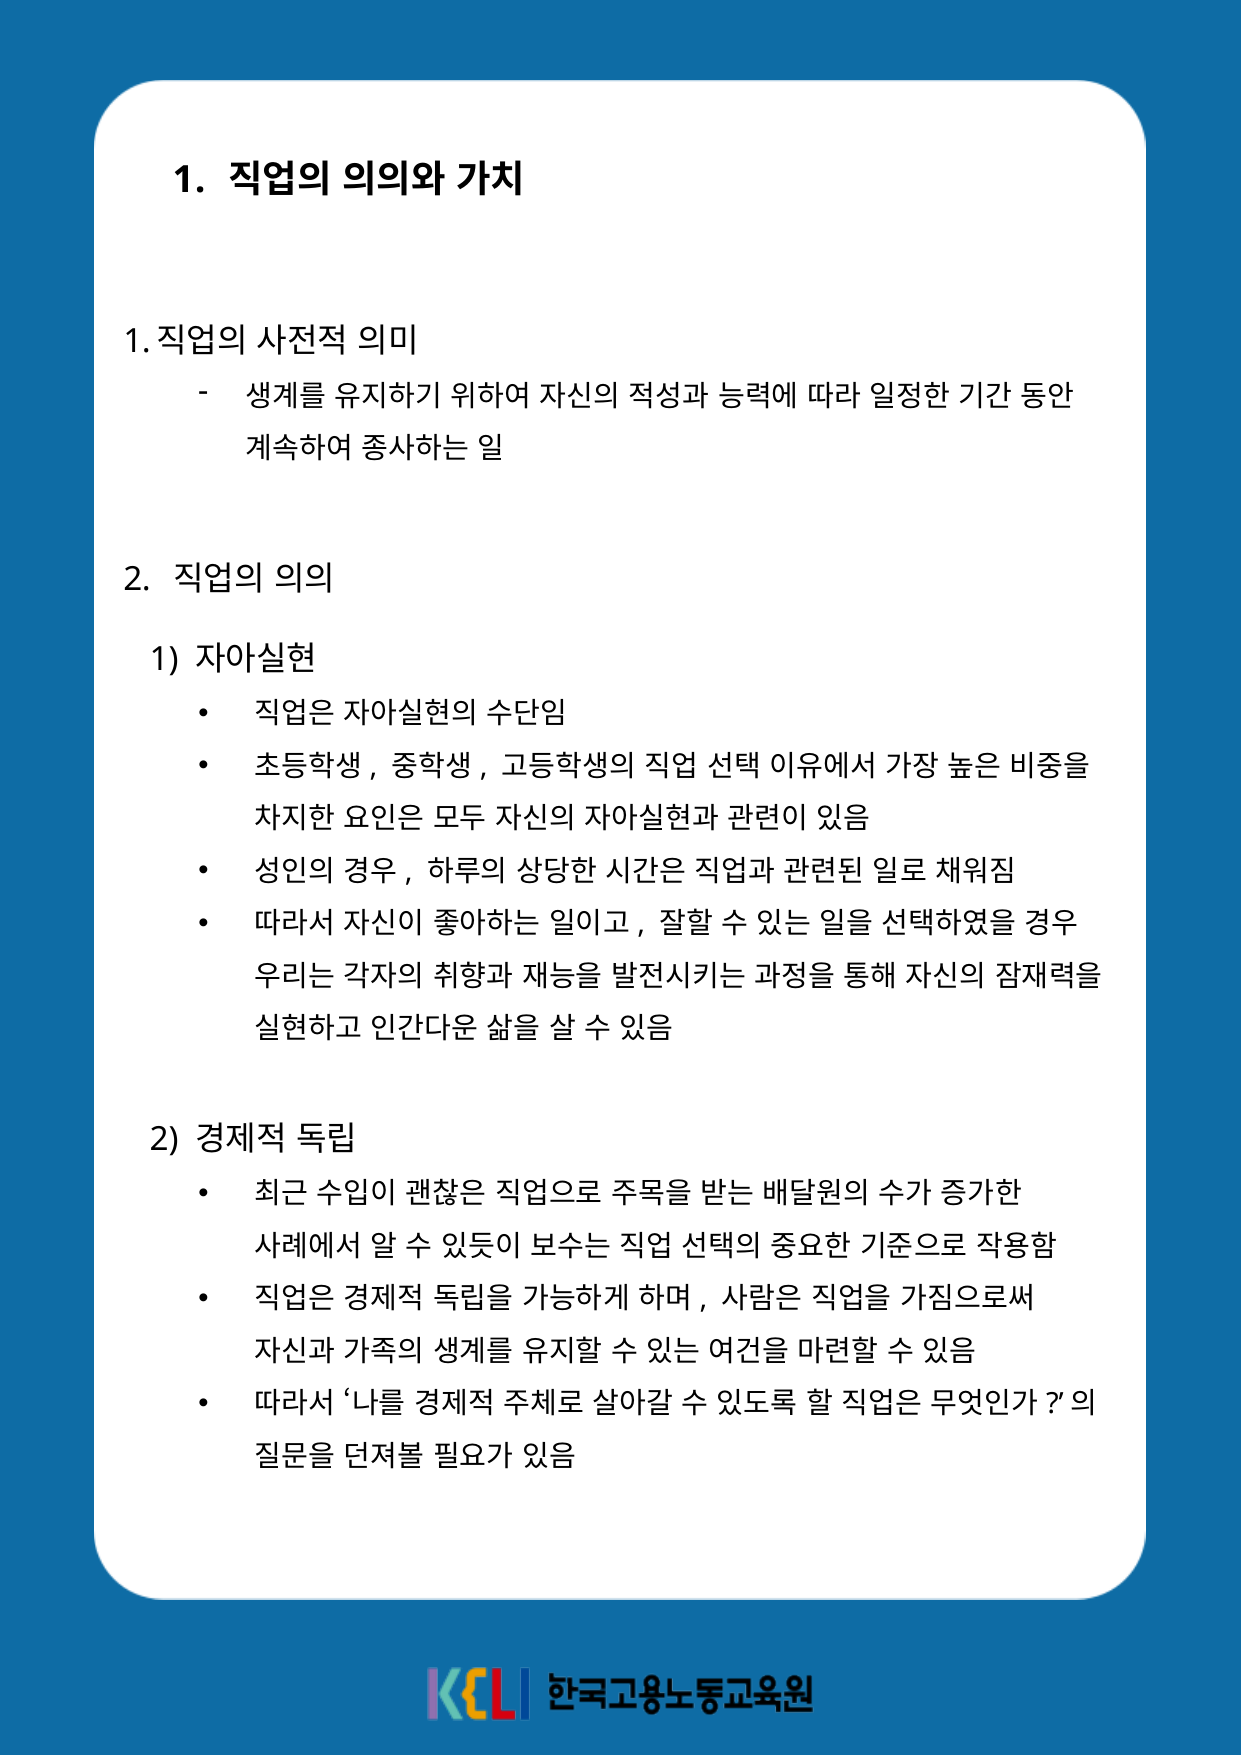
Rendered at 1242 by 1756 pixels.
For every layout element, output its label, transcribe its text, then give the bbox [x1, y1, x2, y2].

text_box 직업의 사전적 의미 생계를 유지하기 위하여 자신의 적성과 능력에 따라 일정한 기간 동안 계속하여 종사하는 일 직업의 의의 1) 자아실현 직업은 자아실현의 수단임 초등학생, 중학생, 고등학생의 직업 선택 이유에서 가장 높은 비중을 차지한 요인은 모두 자신의 자아실현과 관련이 있음 성인의 경우, 하루의 상당한 시간은 직업과 관련된 일로 채워짐 따라서 자신이 좋아하는 일이고, 잘할 수 있는 일을 선택하였을 경우 우리는 각자의 취향과 재능을 발전시키는 과정을 통해 자신의 잠재력을 실현하고 인간다운 삶을 살 수 있음 2) 경제적 독립 최근 수입이 괜찮은 직업으로 주목을 받는 배달원의 수가 증가한 사례에서 알 수 있듯이 보수는 직업 선택의 중요한 기준으로 작용함 직업은 경제적 독립을 가능하게 하며, 사람은 직업을 가짐으로써 자신과 가족의 생계를 유지할 수 있는 여건을 마련할 수 있음 따라서 ‘나를 경제적 주체로 살아갈 수 있도록 할 직업은 무엇인가?’의 질문을 던져볼 필요가 있음 [95, 277, 1109, 1473]
picture [0, 0, 1241, 1755]
text_box 직업의 의의와 가치 [170, 152, 1144, 200]
